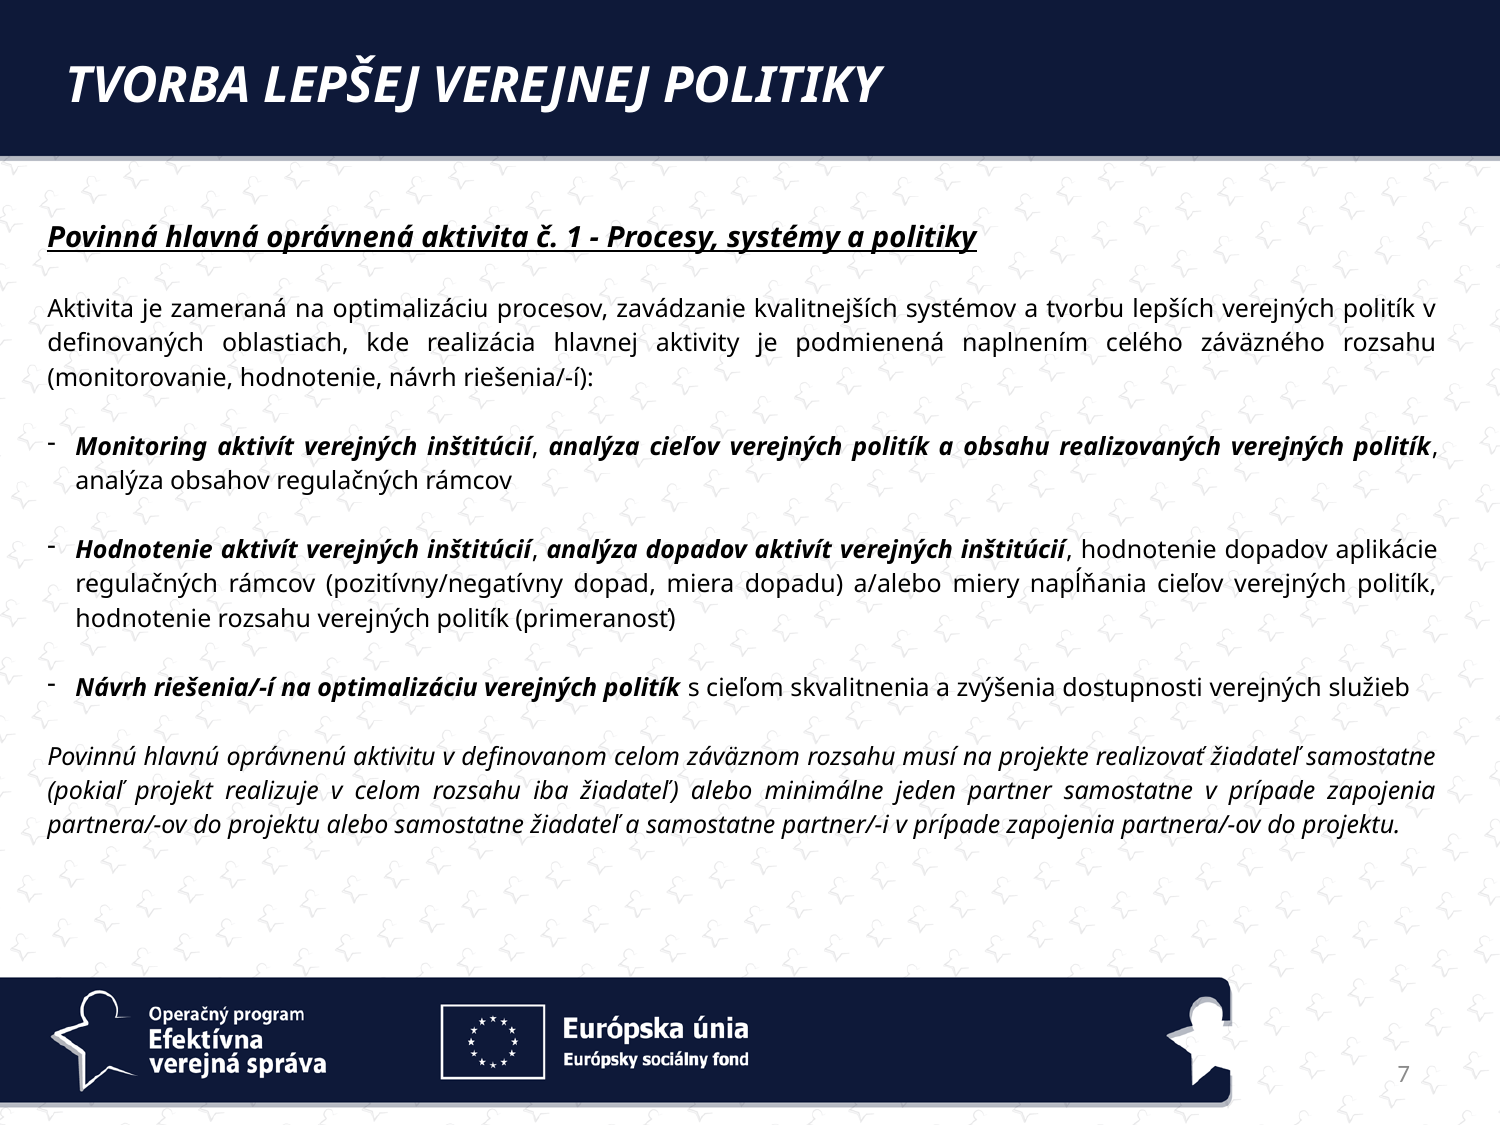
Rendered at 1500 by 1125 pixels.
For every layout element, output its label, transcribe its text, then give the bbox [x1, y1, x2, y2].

text_box TVORBA LEPŠEJ VEREJNEJ POLITIKY [50, 45, 1472, 120]
text_box [64, 200, 1500, 973]
slide_number 7 [1074, 1042, 1425, 1103]
text_box Povinná hlavná oprávnená aktivita č. 1 - Procesy, systémy a politiky Aktivita je zameraná na optimalizáciu procesov, zavádzanie kvalitnejších systémov a tvorbu lepších verejných politík v definovaných oblastiach, kde realizácia hlavnej aktivity je podmienená naplnením celého záväzného rozsahu (monitorovanie, hodnotenie, návrh riešenia/-í): Monitoring aktivít verejných inštitúcií, analýza cieľov verejných politík a obsahu realizovaných verejných politík, analýza obsahov regulačných rámcov Hodnotenie aktivít verejných inštitúcií, analýza dopadov aktivít verejných inštitúcií, hodnotenie dopadov aplikácie regulačných rámcov (pozitívny/negatívny dopad, miera dopadu) a/alebo miery napĺňania cieľov verejných politík, hodnotenie rozsahu verejných politík (primeranosť) Návrh riešenia/-í na optimalizáciu verejných politík s cieľom skvalitnenia a zvýšenia dostupnosti verejných služieb Povinnú hlavnú oprávnenú aktivitu v definovanom celom záväznom rozsahu musí na projekte realizovať žiadateľ samostatne (pokiaľ projekt realizuje v celom rozsahu iba žiadateľ) alebo minimálne jeden partner samostatne v prípade zapojenia partnera/-ov do projektu alebo samostatne žiadateľ a samostatne partner/-i v prípade zapojenia partnera/-ov do projektu. [32, 206, 1454, 887]
picture [0, 0, 1500, 1125]
